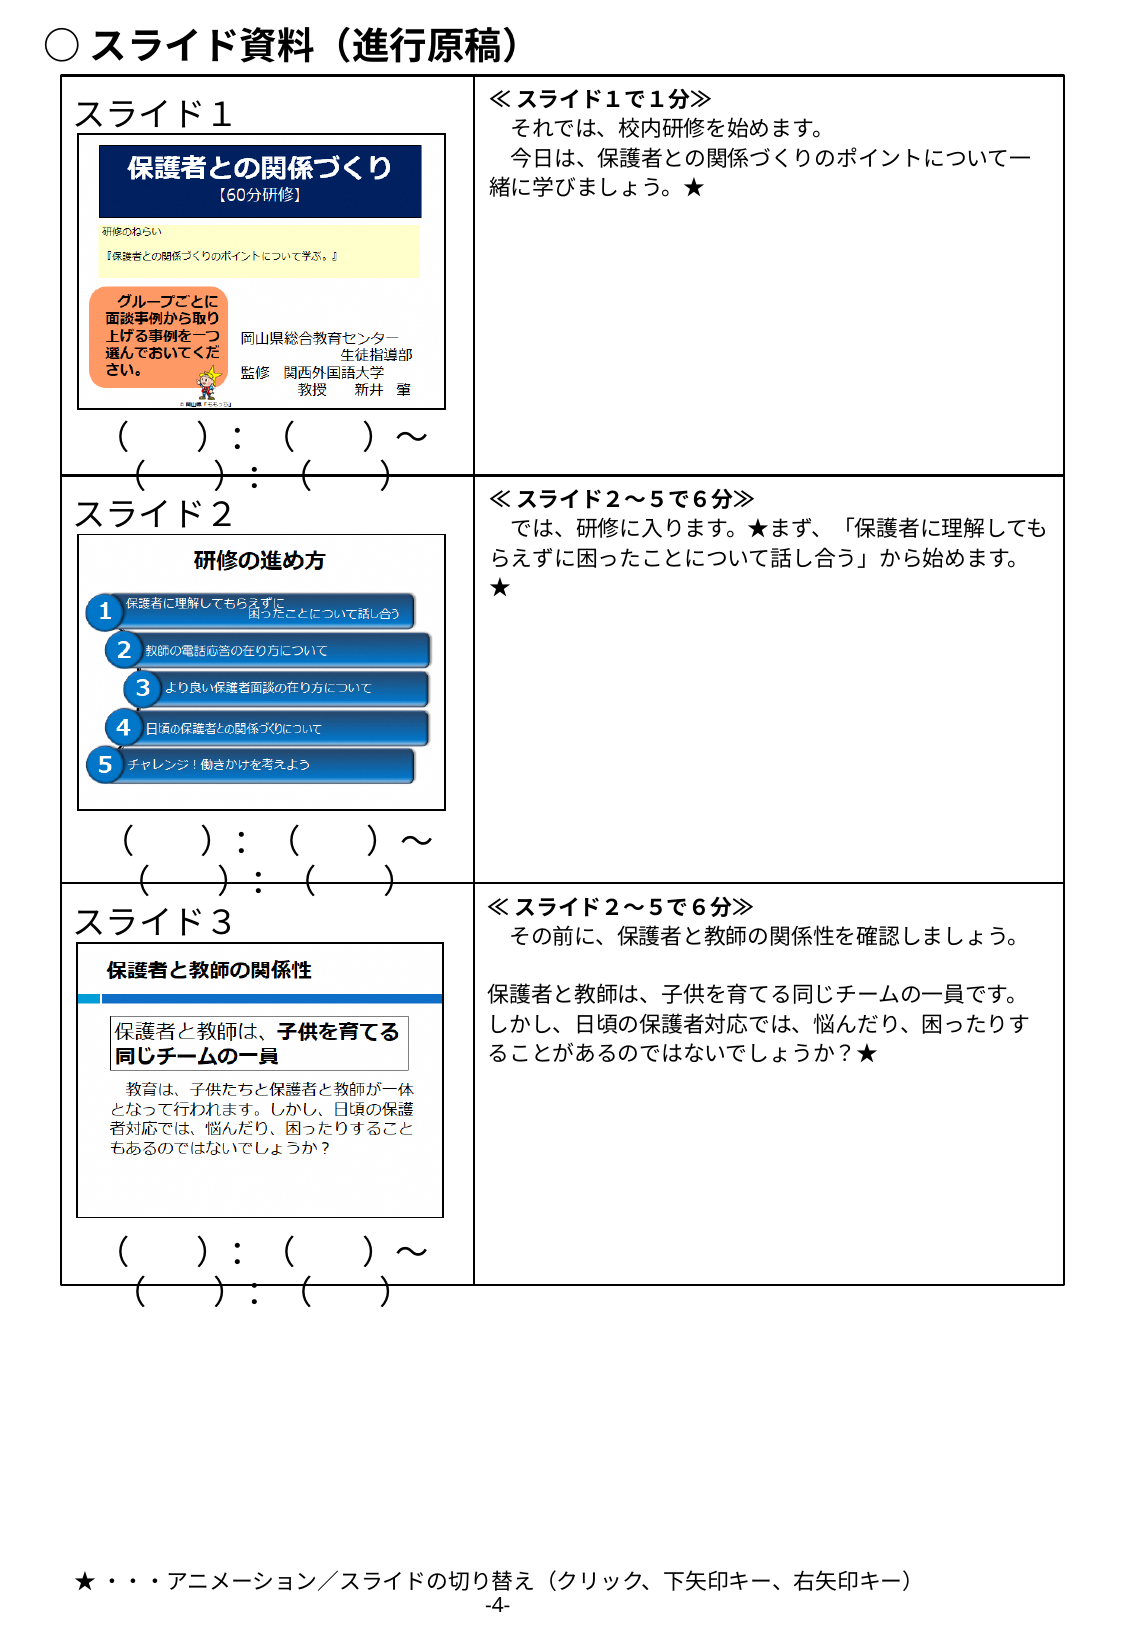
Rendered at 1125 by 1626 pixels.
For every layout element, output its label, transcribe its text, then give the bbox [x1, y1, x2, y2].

text_box ★・・・アニメーション／スライドの切り替え（クリック、下矢印キー、右矢印キー） [59, 1560, 940, 1602]
picture [77, 943, 443, 1217]
text_box -4- [470, 1602, 526, 1625]
picture [78, 534, 445, 810]
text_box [60, 475, 1065, 883]
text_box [60, 75, 1065, 475]
picture [78, 134, 445, 409]
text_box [60, 883, 1065, 1286]
text_box （ ）：（ ）～（ ）：（ ） [57, 1292, 469, 1319]
text_box ○スライド資料（進行原稿） [28, 14, 555, 75]
